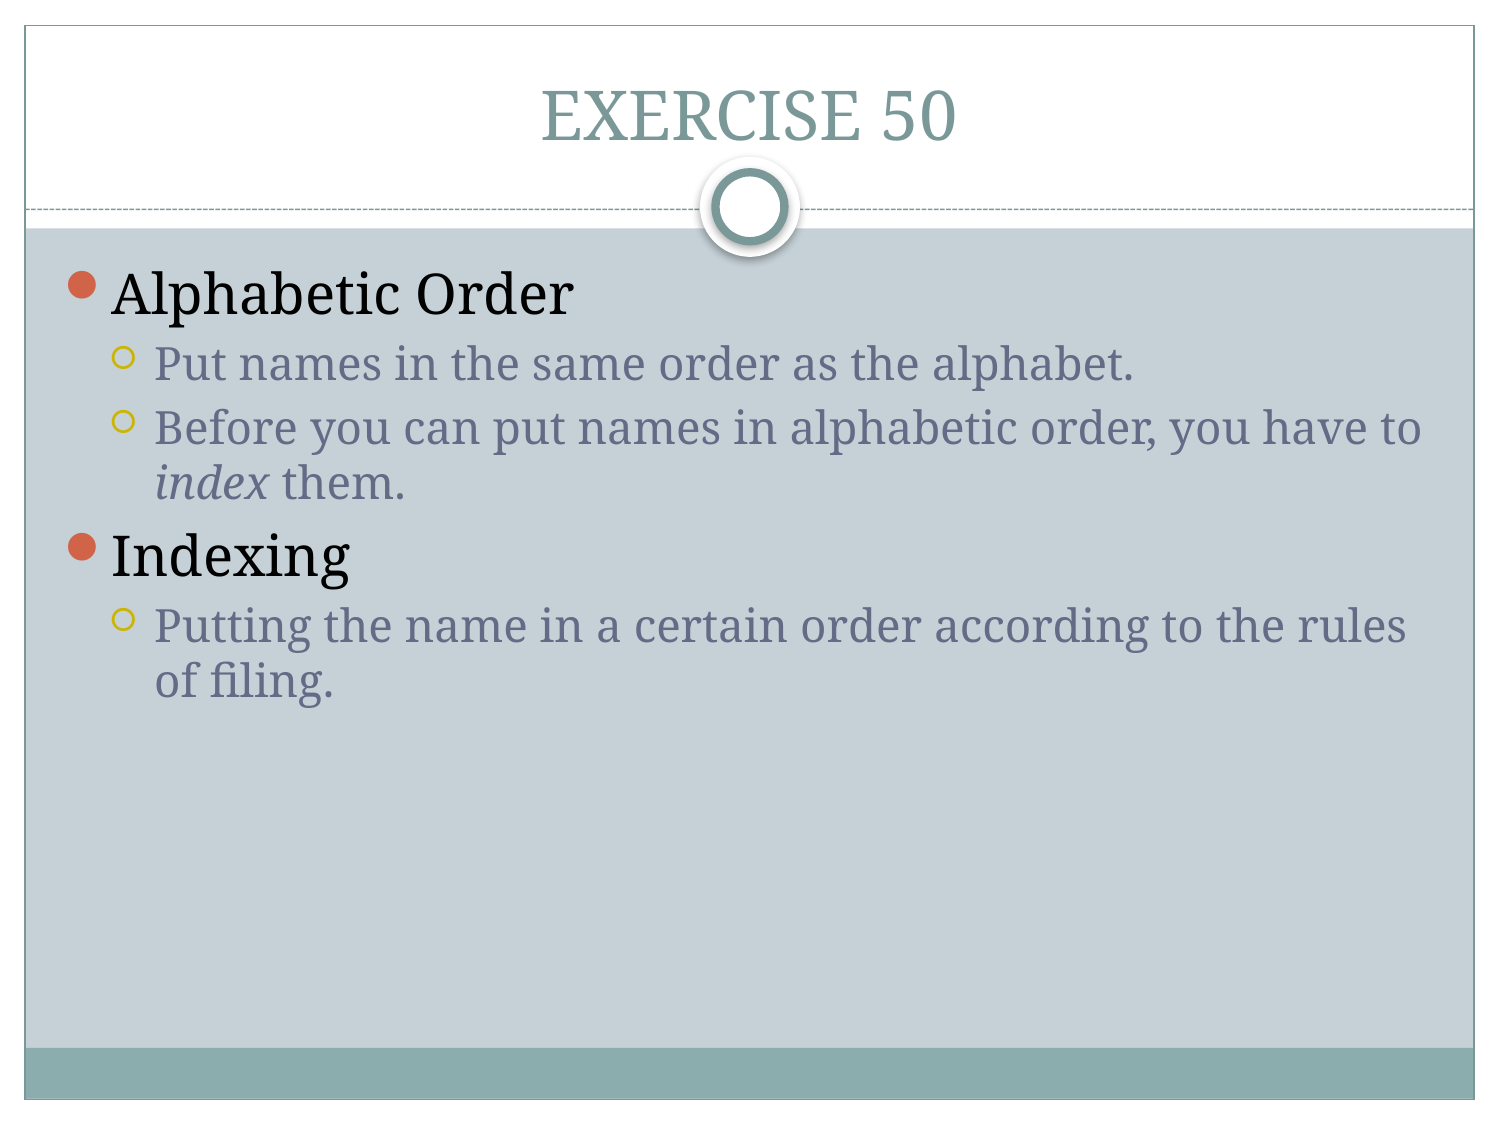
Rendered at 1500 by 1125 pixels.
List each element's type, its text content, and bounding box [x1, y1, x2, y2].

list Alphabetic Order Put names in the same order as the alphabet. Before you can put names in alphabetic order, you have to index them. Indexing Putting the name in a certain order according to the rules of filing. [49, 250, 1445, 1001]
title EXERCISE 50 [49, 37, 1450, 162]
